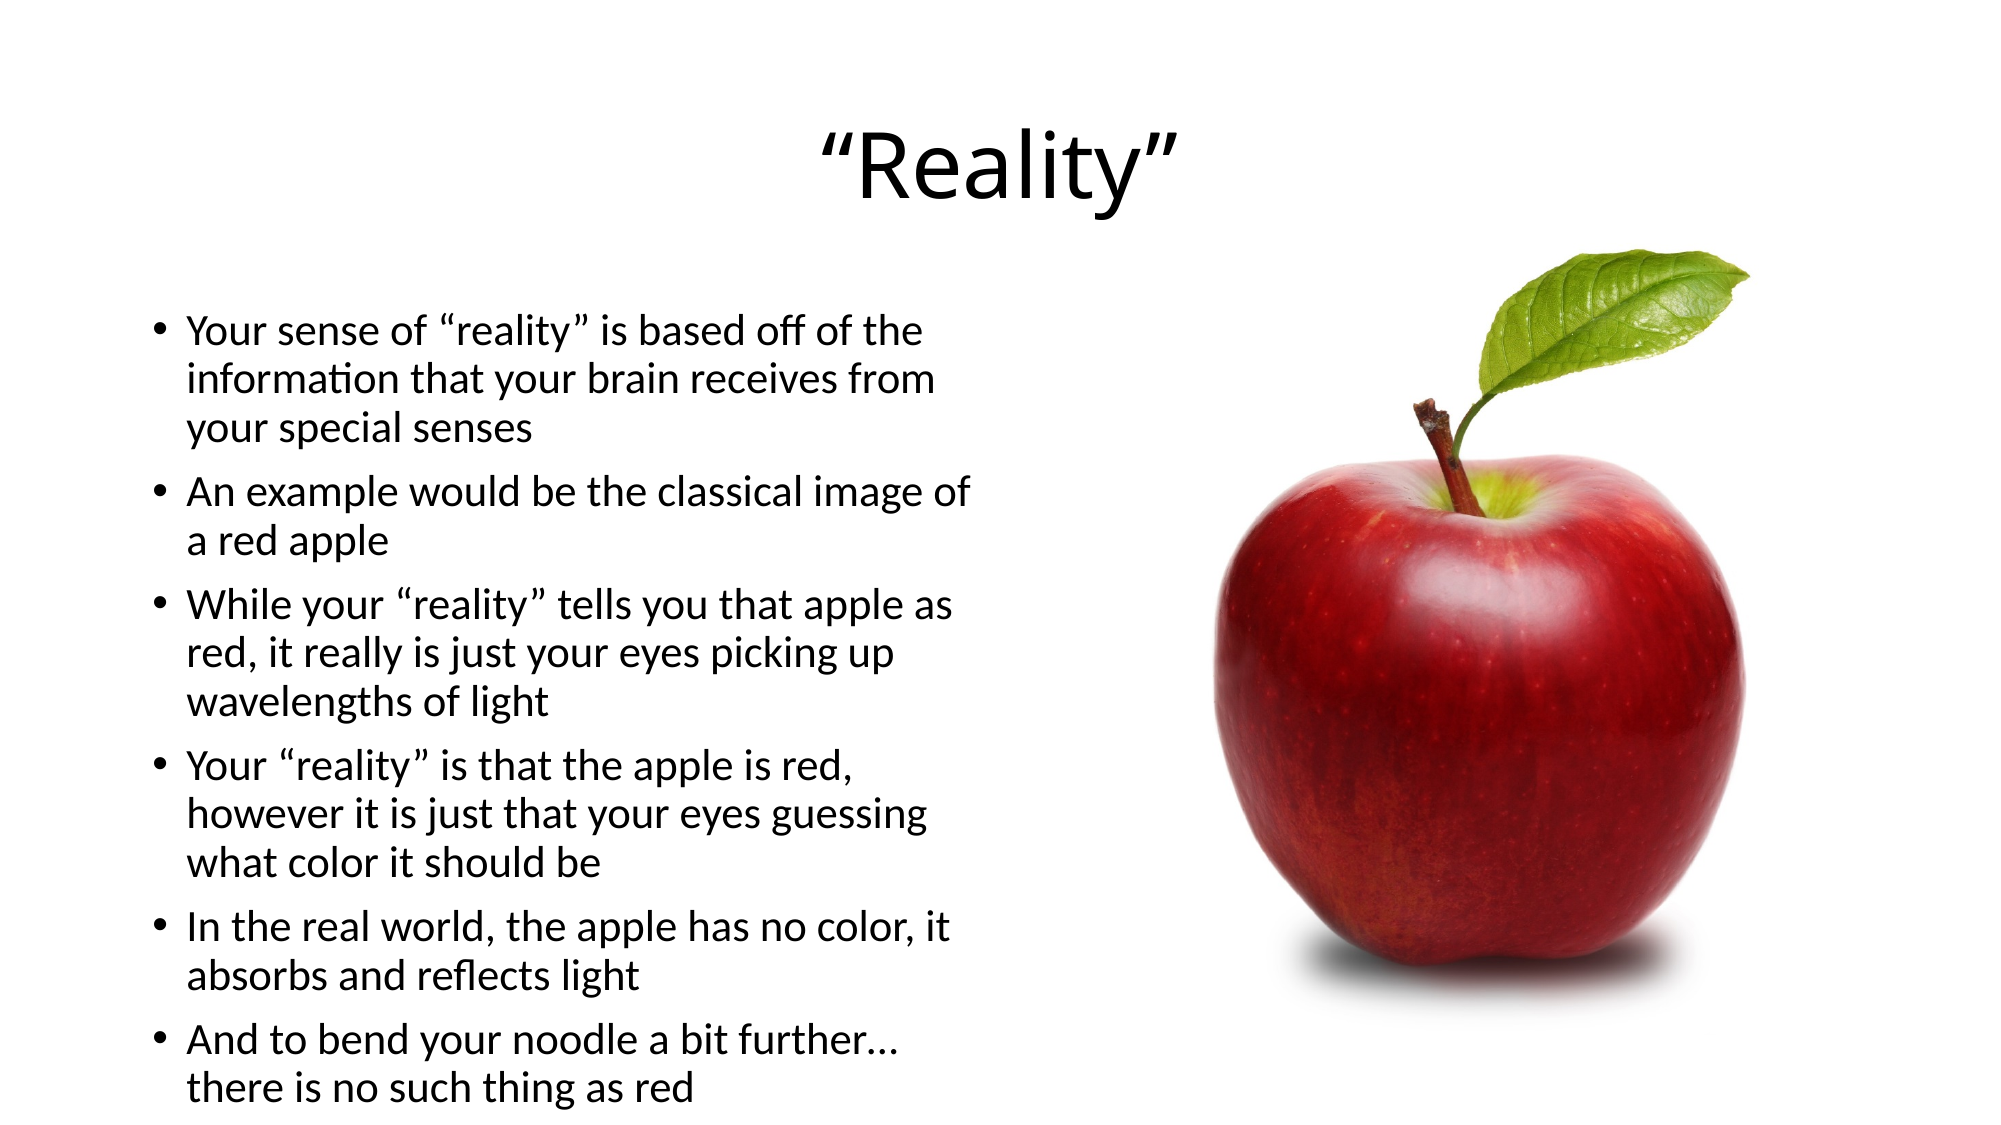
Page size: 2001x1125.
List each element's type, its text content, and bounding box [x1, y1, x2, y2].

picture [1081, 221, 1895, 1035]
title “Reality” [137, 59, 1863, 278]
list Your sense of “reality” is based off of the information that your brain receives from your special senses An example would be the classical image of a red apple While your “reality” tells you that apple as red, it really is just your eyes picking up wavelengths of light Your “reality” is that the apple is red, however it is just that your eyes guessing what color it should be In the real world, the apple has no color, it absorbs and reflects light And to bend your noodle a bit further… there is no such thing as red [137, 299, 988, 1125]
